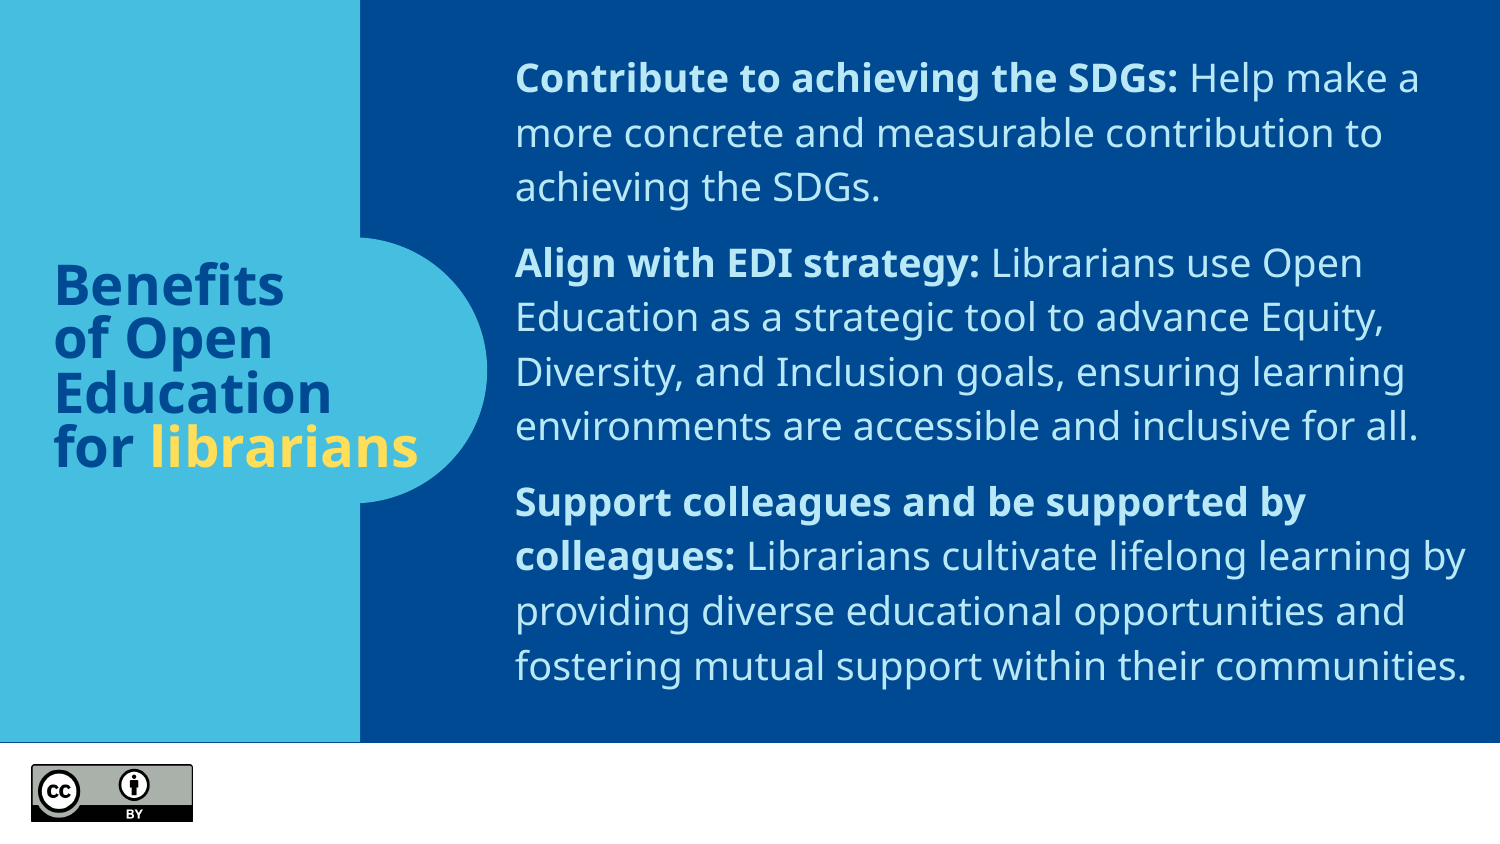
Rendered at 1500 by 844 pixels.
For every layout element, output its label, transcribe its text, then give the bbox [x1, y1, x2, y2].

text_box [0, 0, 361, 742]
text_box [300, 493, 405, 504]
picture [31, 764, 193, 822]
text_box Benefits of Open Education for librarians [38, 246, 448, 493]
text_box [448, 276, 488, 465]
text_box Contribute to achieving the SDGs: Help make a more concrete and measurable contribution to achieving the SDGs. Align with EDI strategy: Librarians use Open Education as a strategic tool to advance Equity, Diversity, and Inclusion goals, ensuring learning environments are accessible and inclusive for all. Support colleagues and be supported by colleagues: Librarians cultivate lifelong learning by providing diverse educational opportunities and fostering mutual support within their communities. [499, 30, 1495, 703]
text_box [0, 750, 1500, 844]
text_box [304, 237, 401, 246]
